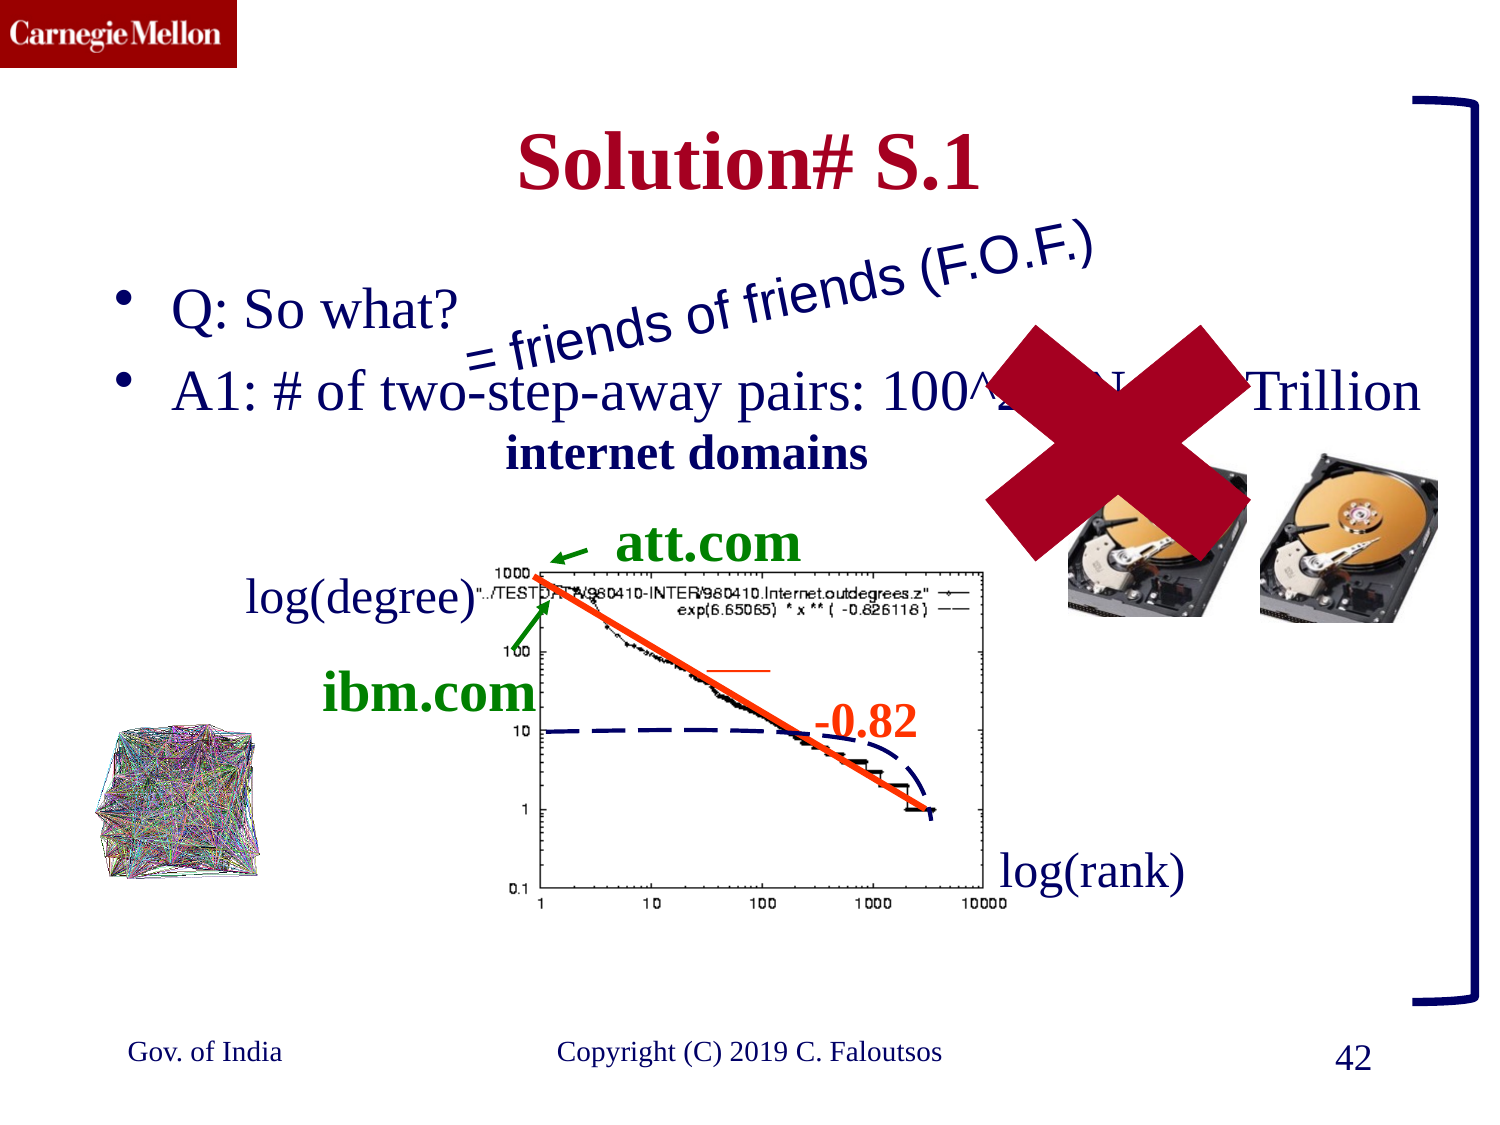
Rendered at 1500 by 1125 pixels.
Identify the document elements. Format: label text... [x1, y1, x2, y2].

picture [460, 549, 1008, 914]
list Q: So what? A1: # of two-step-away pairs: 100^2 * N= 10 Trillion [463, 262, 1412, 401]
title Solution# S.1 [112, 99, 1388, 213]
slide_number 42 [1074, 1024, 1388, 1101]
picture [1260, 445, 1438, 623]
footer Copyright (C) 2019 C. Faloutsos [512, 1024, 988, 1101]
text_box internet domains [443, 412, 931, 488]
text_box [533, 575, 935, 810]
list Q: So what? A1: # of two-step-away pairs: 100^2 * N= 10 Trillion [99, 262, 741, 401]
text_box ibm.com [307, 645, 455, 730]
text_box = friends of friends (F.O.F.) [442, 191, 1116, 401]
slide_number Gov. of India [112, 1024, 426, 1101]
text_box [985, 325, 1251, 562]
picture [1068, 439, 1247, 617]
text_box att.com [600, 495, 817, 548]
text_box [1412, 99, 1475, 1002]
picture [0, 0, 237, 68]
picture [83, 697, 275, 909]
text_box log(rank) [1012, 830, 1201, 906]
text_box log(degree) [230, 556, 455, 631]
